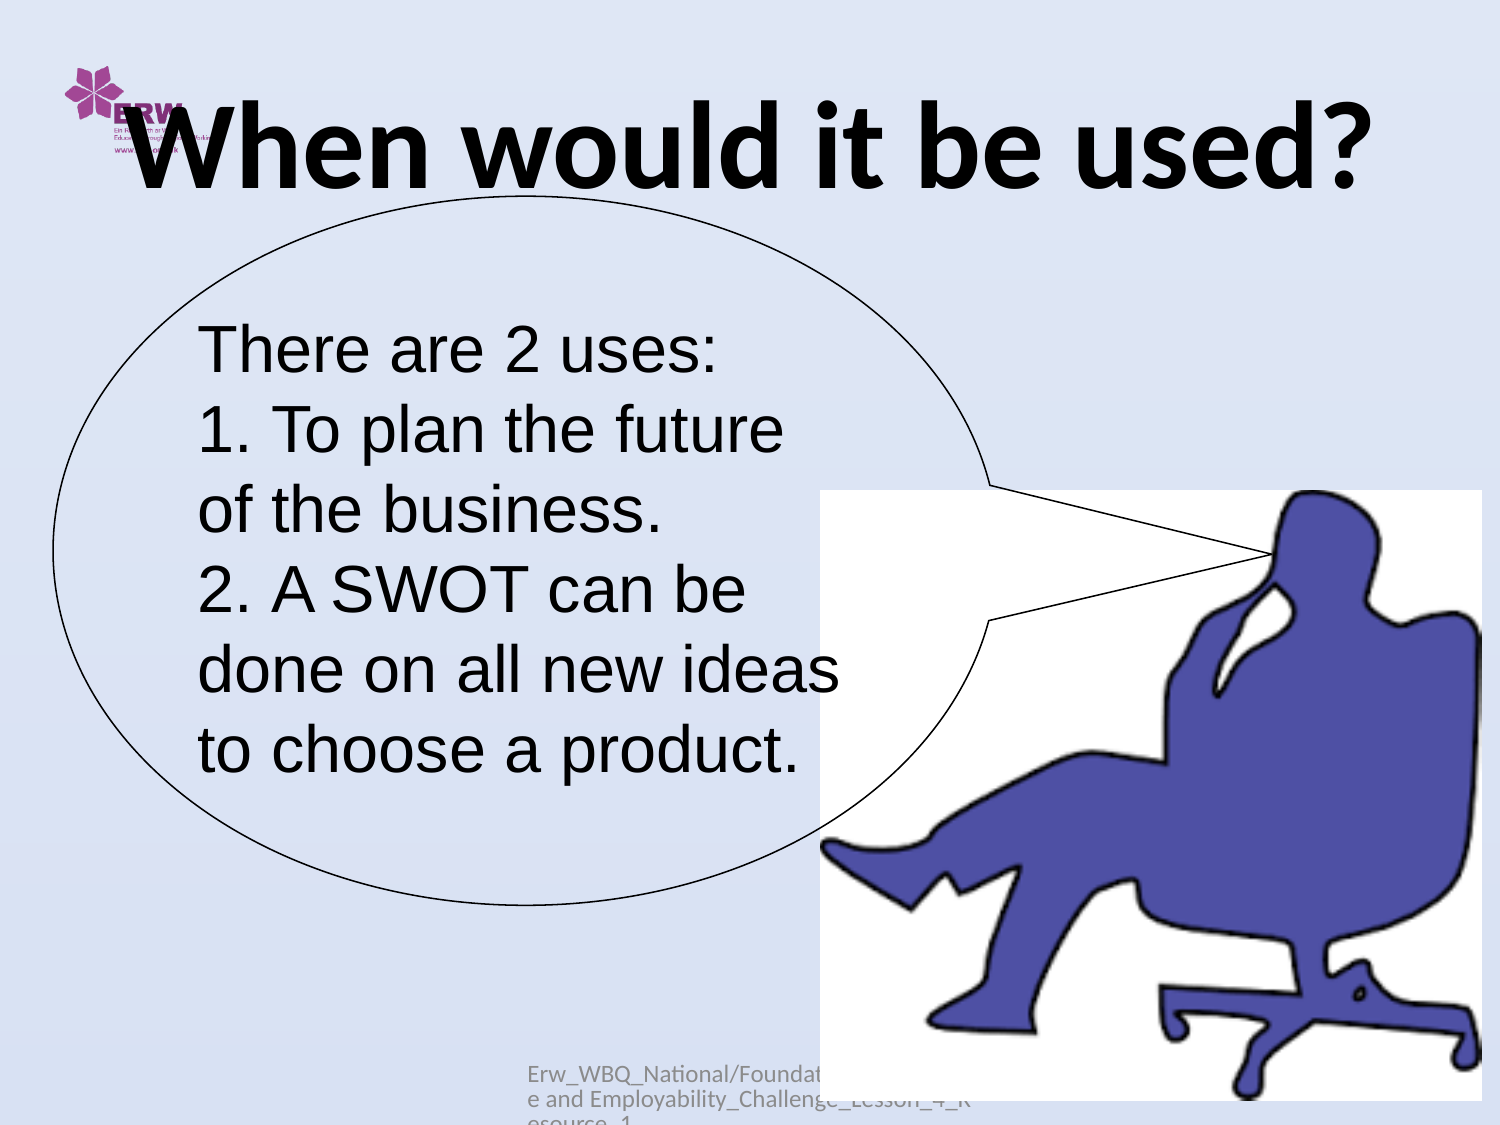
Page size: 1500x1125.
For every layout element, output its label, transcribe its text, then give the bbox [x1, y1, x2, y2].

picture [64, 66, 75, 155]
title When would it be used? [75, 45, 1425, 193]
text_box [52, 195, 1483, 1101]
